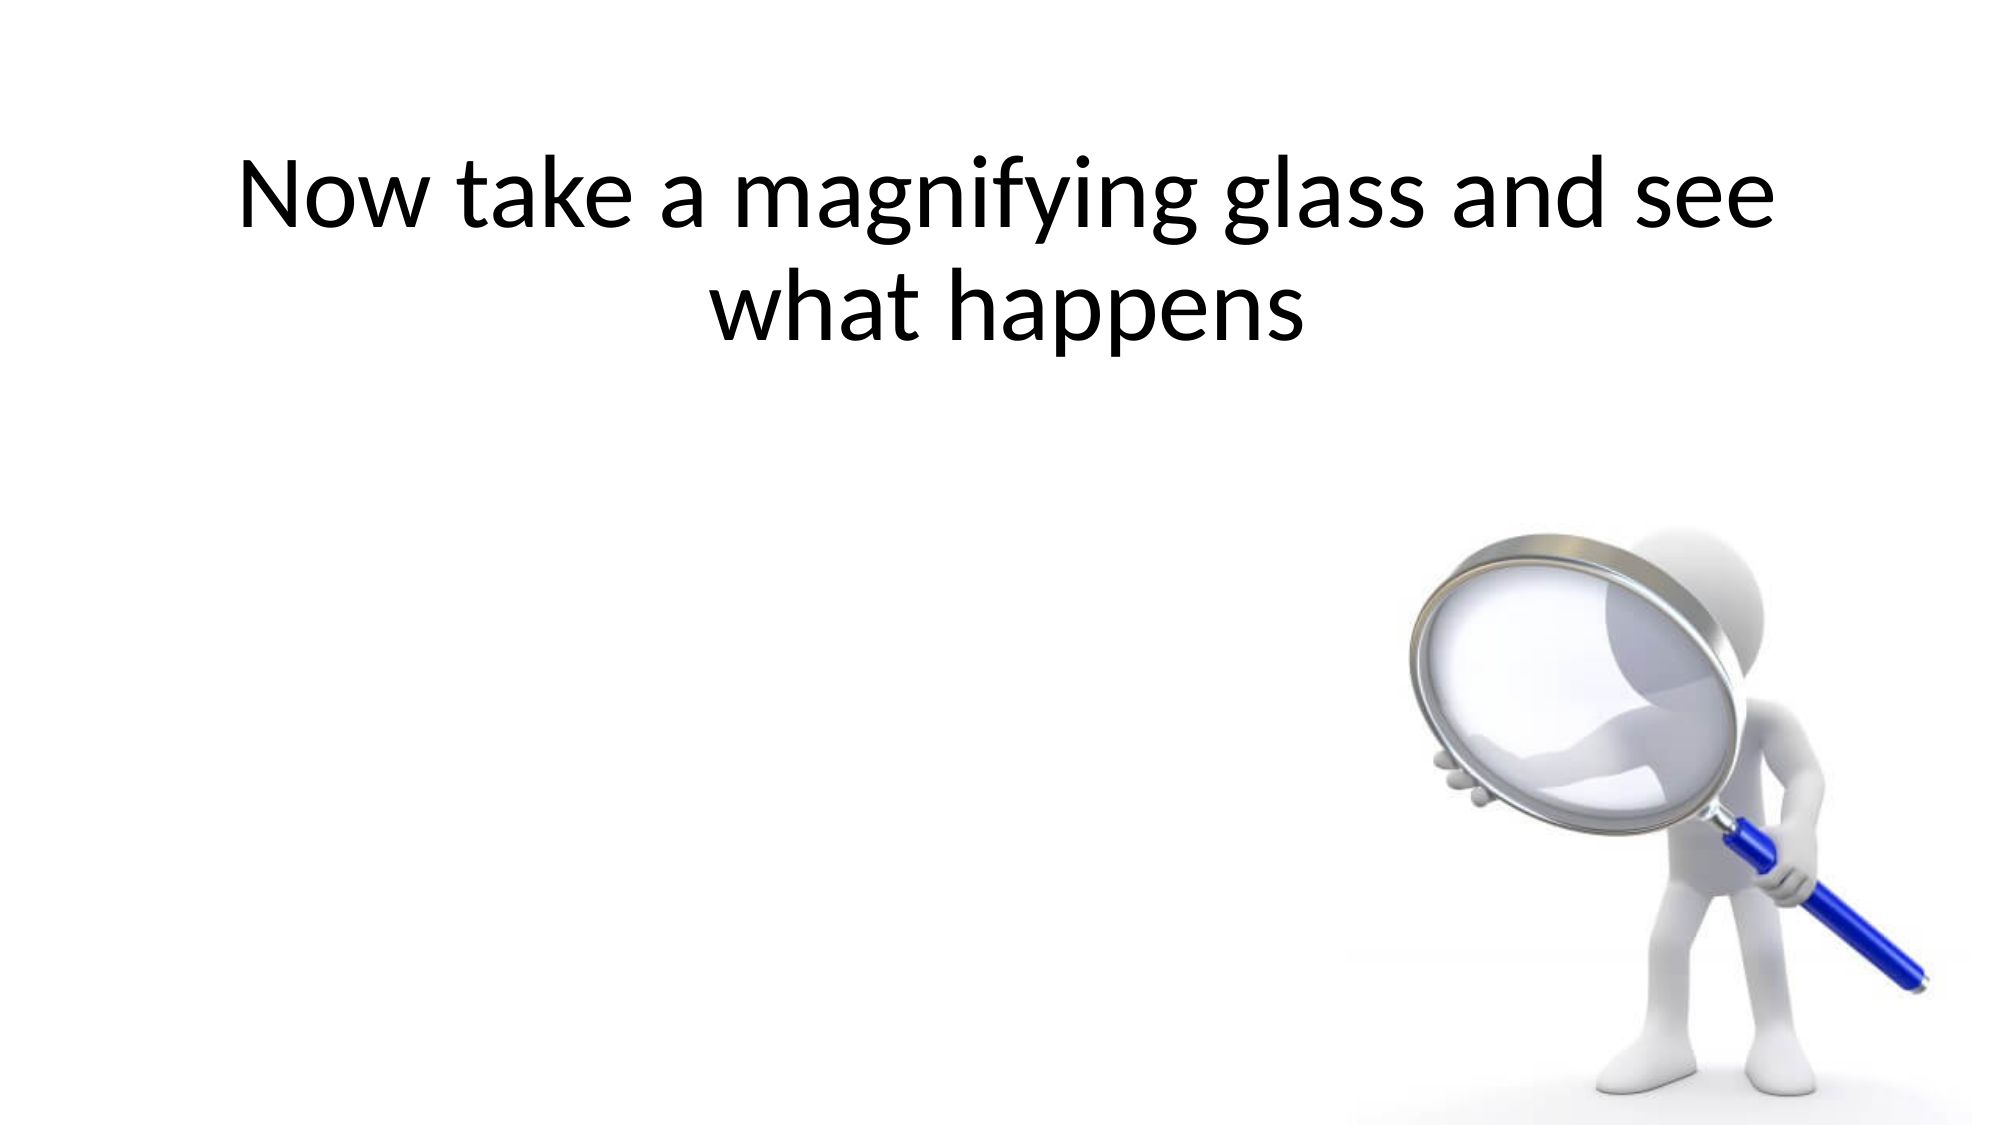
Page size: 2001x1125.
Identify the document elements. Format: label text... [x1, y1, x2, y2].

list Now take a magnifying glass and see what happens [149, 130, 1866, 703]
picture [1346, 499, 1972, 1125]
